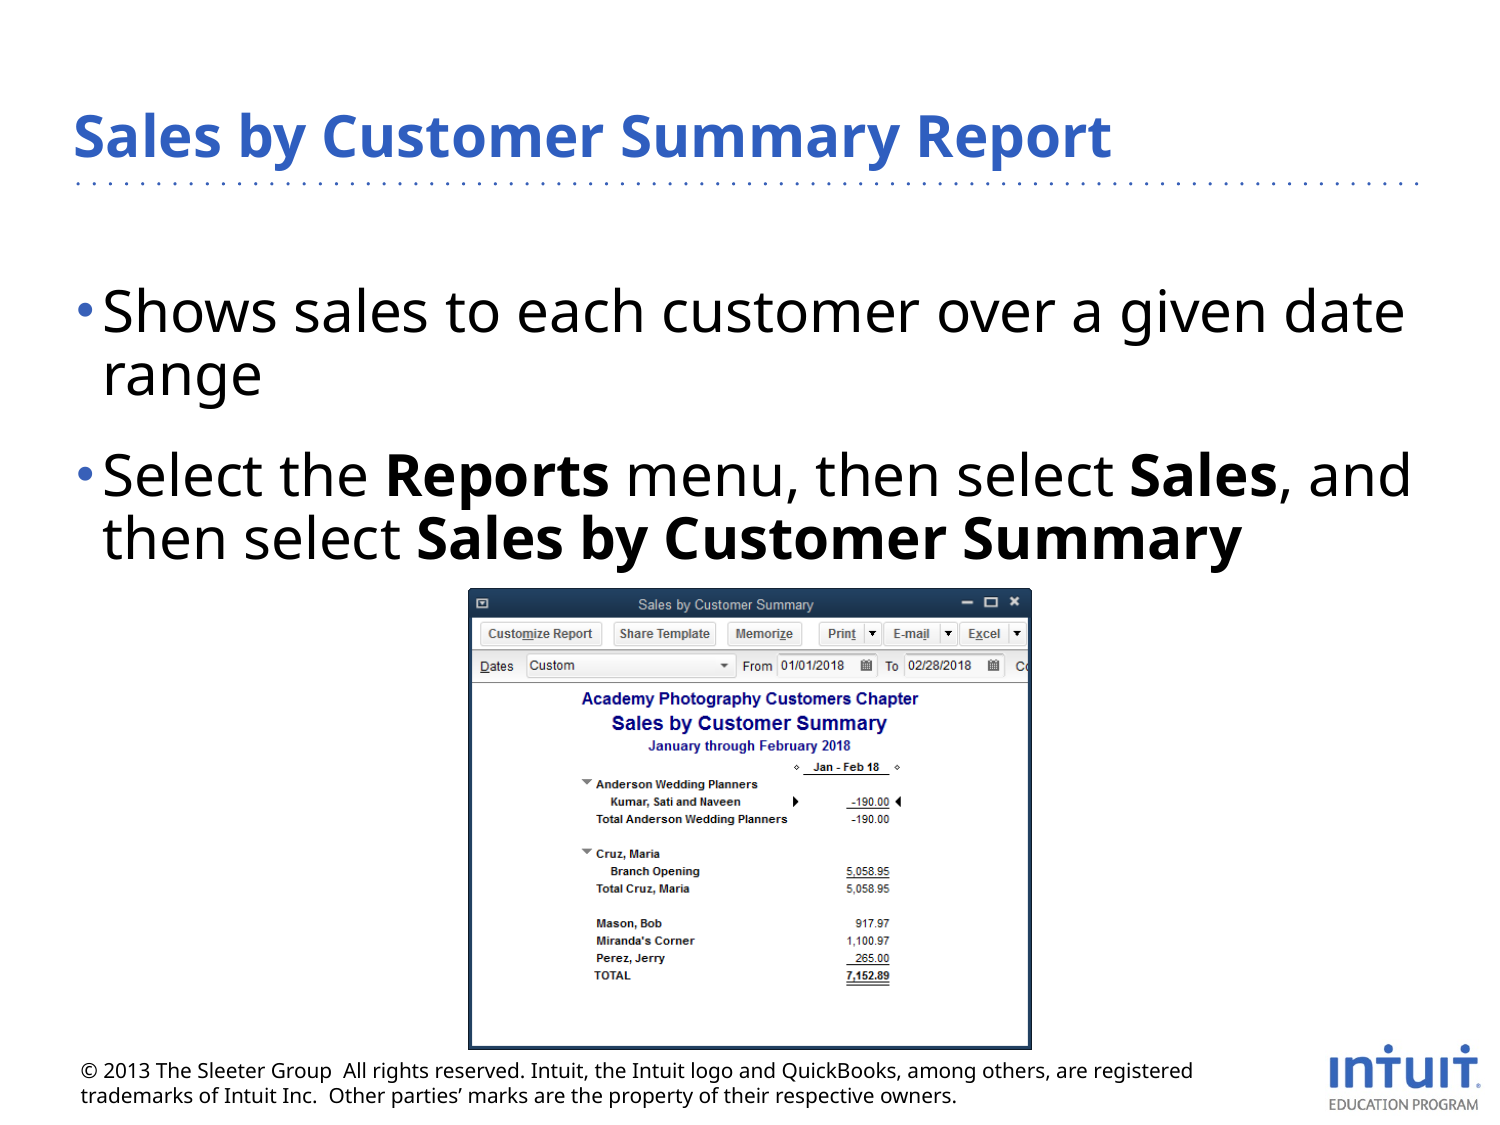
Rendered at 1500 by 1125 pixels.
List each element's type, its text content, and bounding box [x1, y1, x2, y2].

picture [1325, 1039, 1485, 1116]
list Shows sales to each customer over a given date range Select the Reports menu, then select Sales, and then select Sales by Customer Summary [75, 275, 1425, 1018]
title Sales by Customer Summary Report [73, 62, 1424, 169]
picture [468, 587, 1032, 1051]
